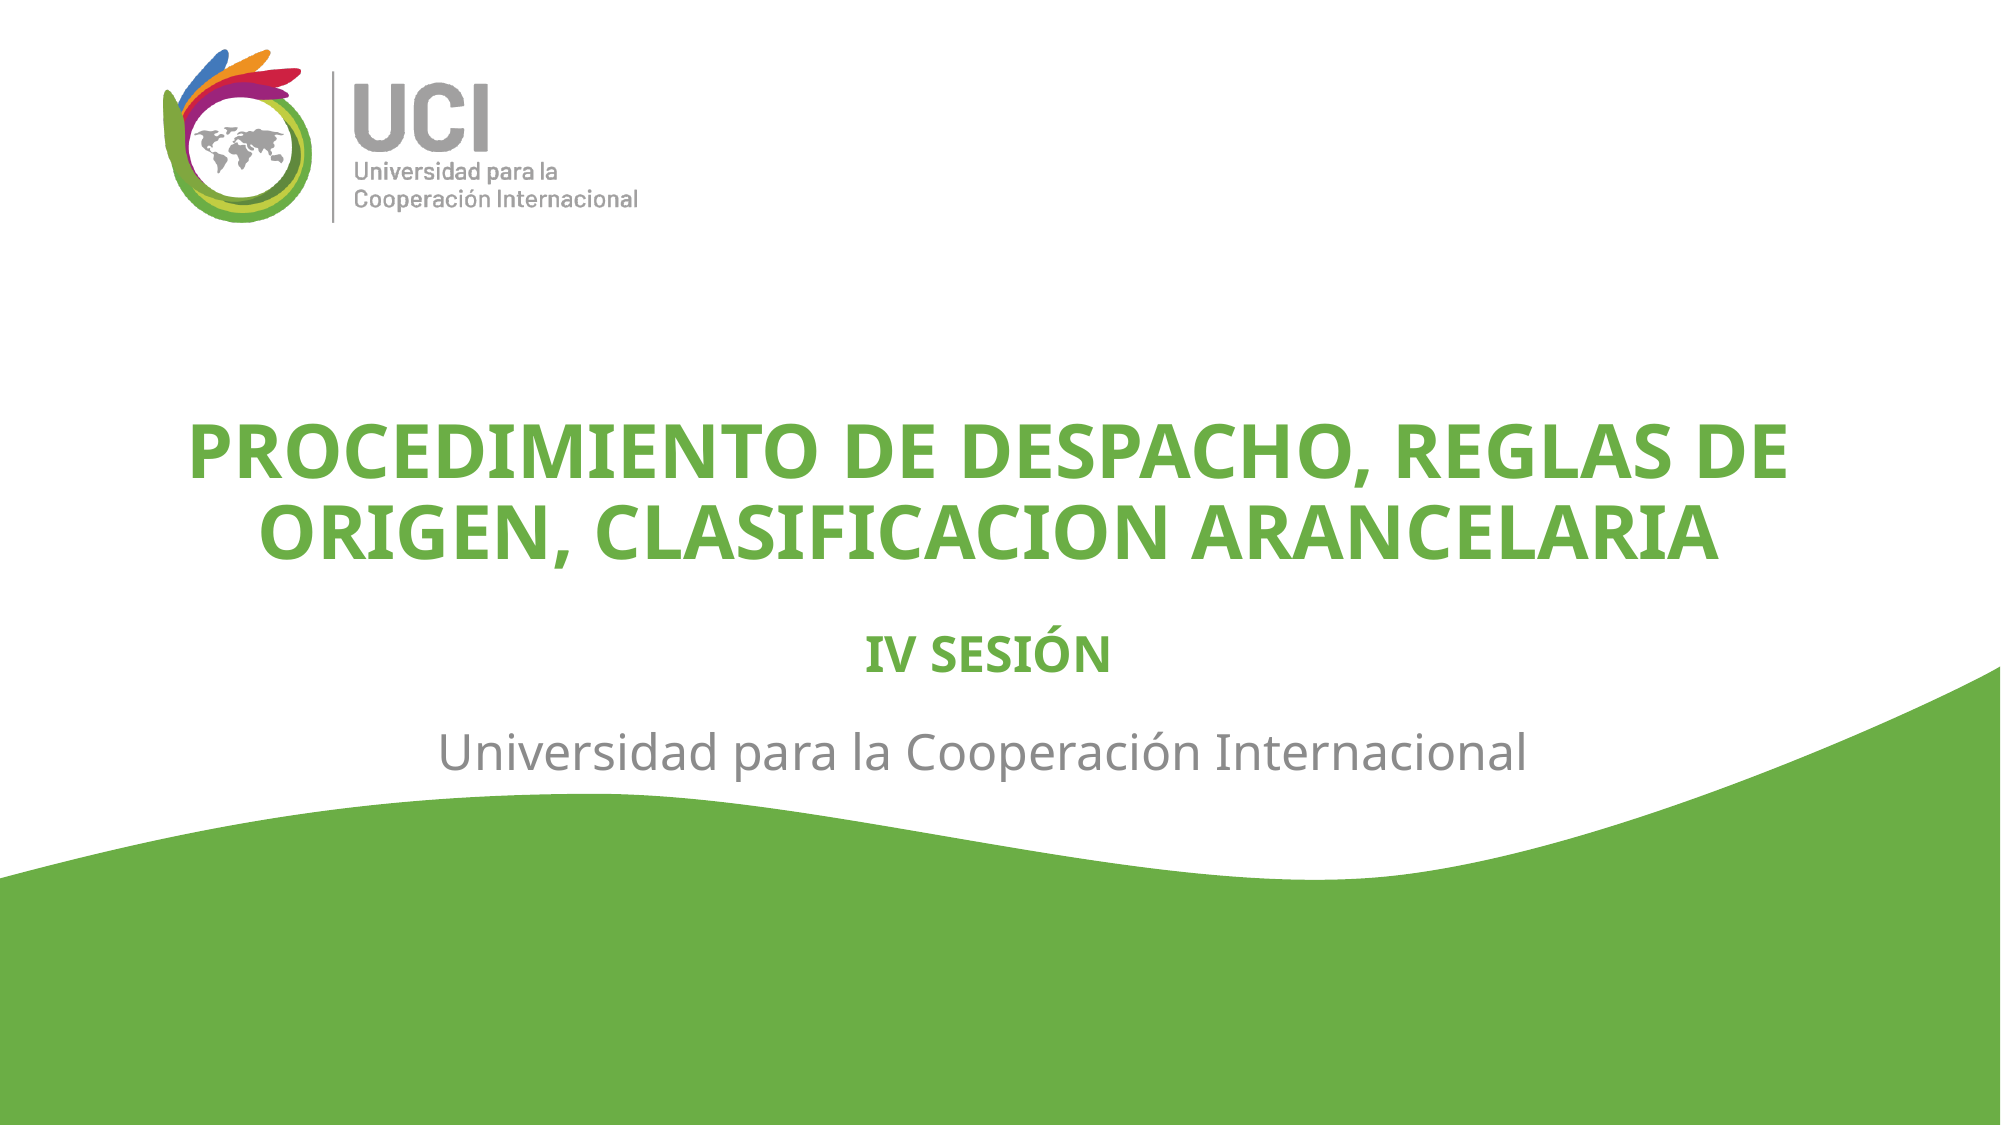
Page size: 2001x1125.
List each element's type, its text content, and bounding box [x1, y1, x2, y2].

picture [136, 15, 663, 257]
list Universidad para la Cooperación Internacional [422, 719, 2000, 966]
title PROCEDIMIENTO DE DESPACHO, REGLAS DE ORIGEN, CLASIFICACION ARANCELARIA IV Sesión [77, 335, 1901, 692]
